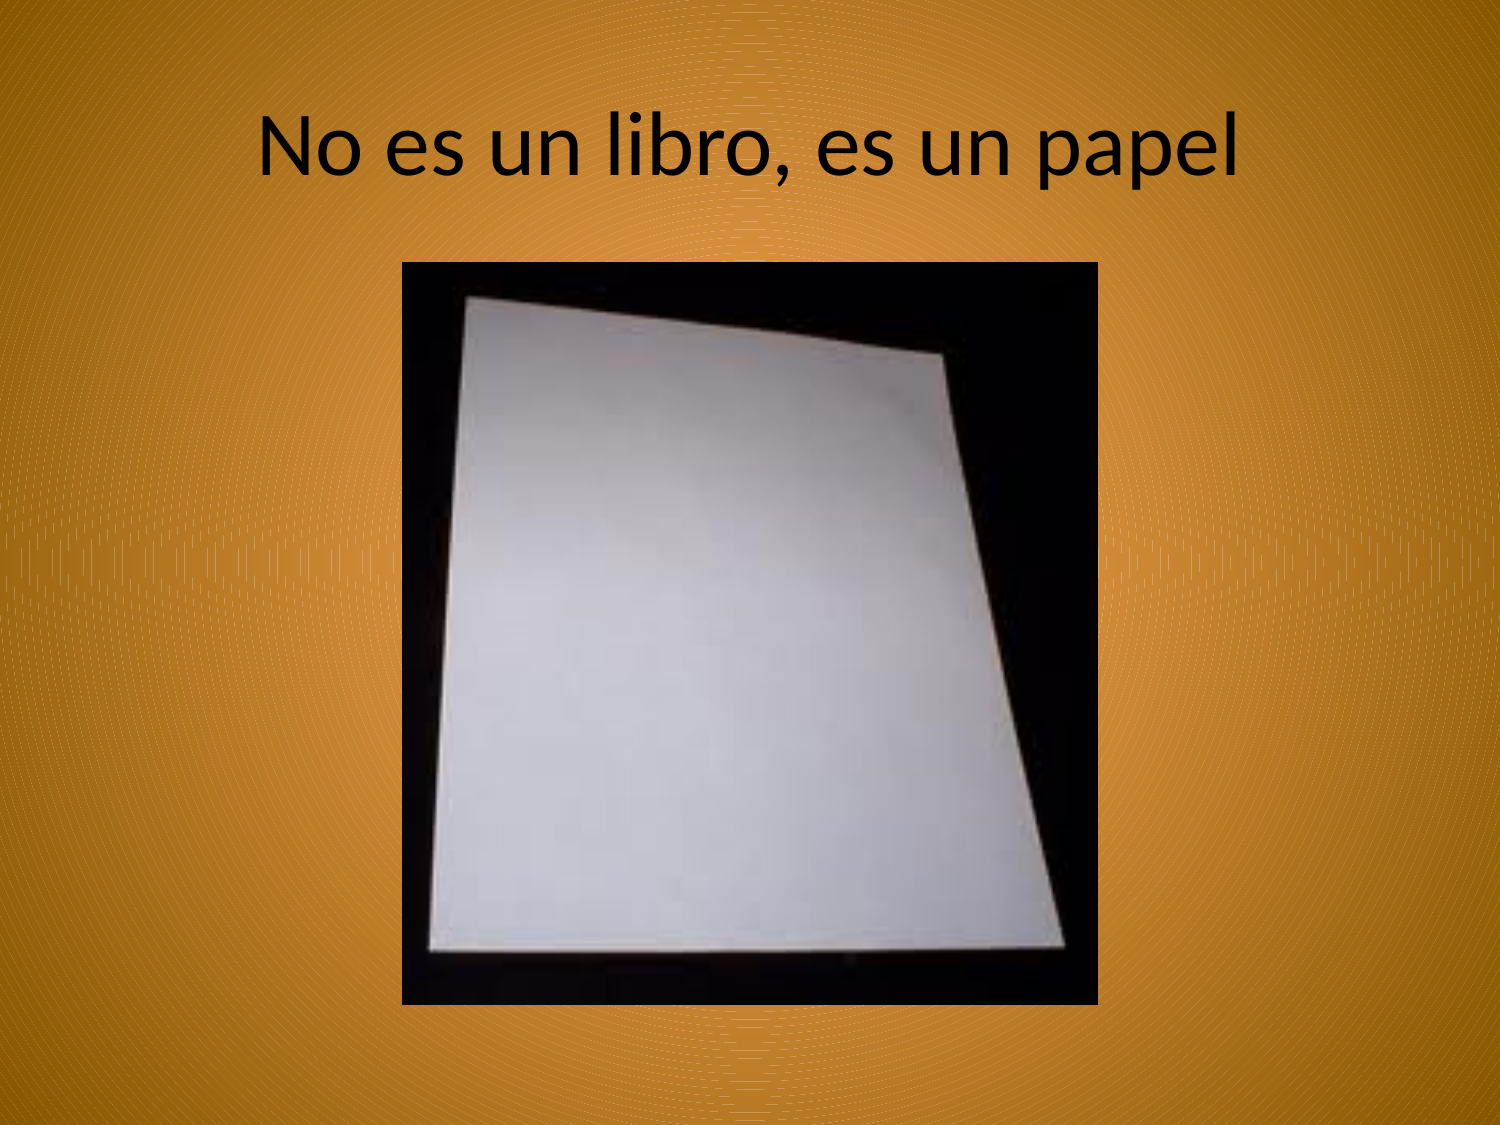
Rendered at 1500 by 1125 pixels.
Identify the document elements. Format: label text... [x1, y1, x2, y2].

title No es un libro, es un papel [75, 45, 1425, 233]
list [74, 262, 1426, 1006]
